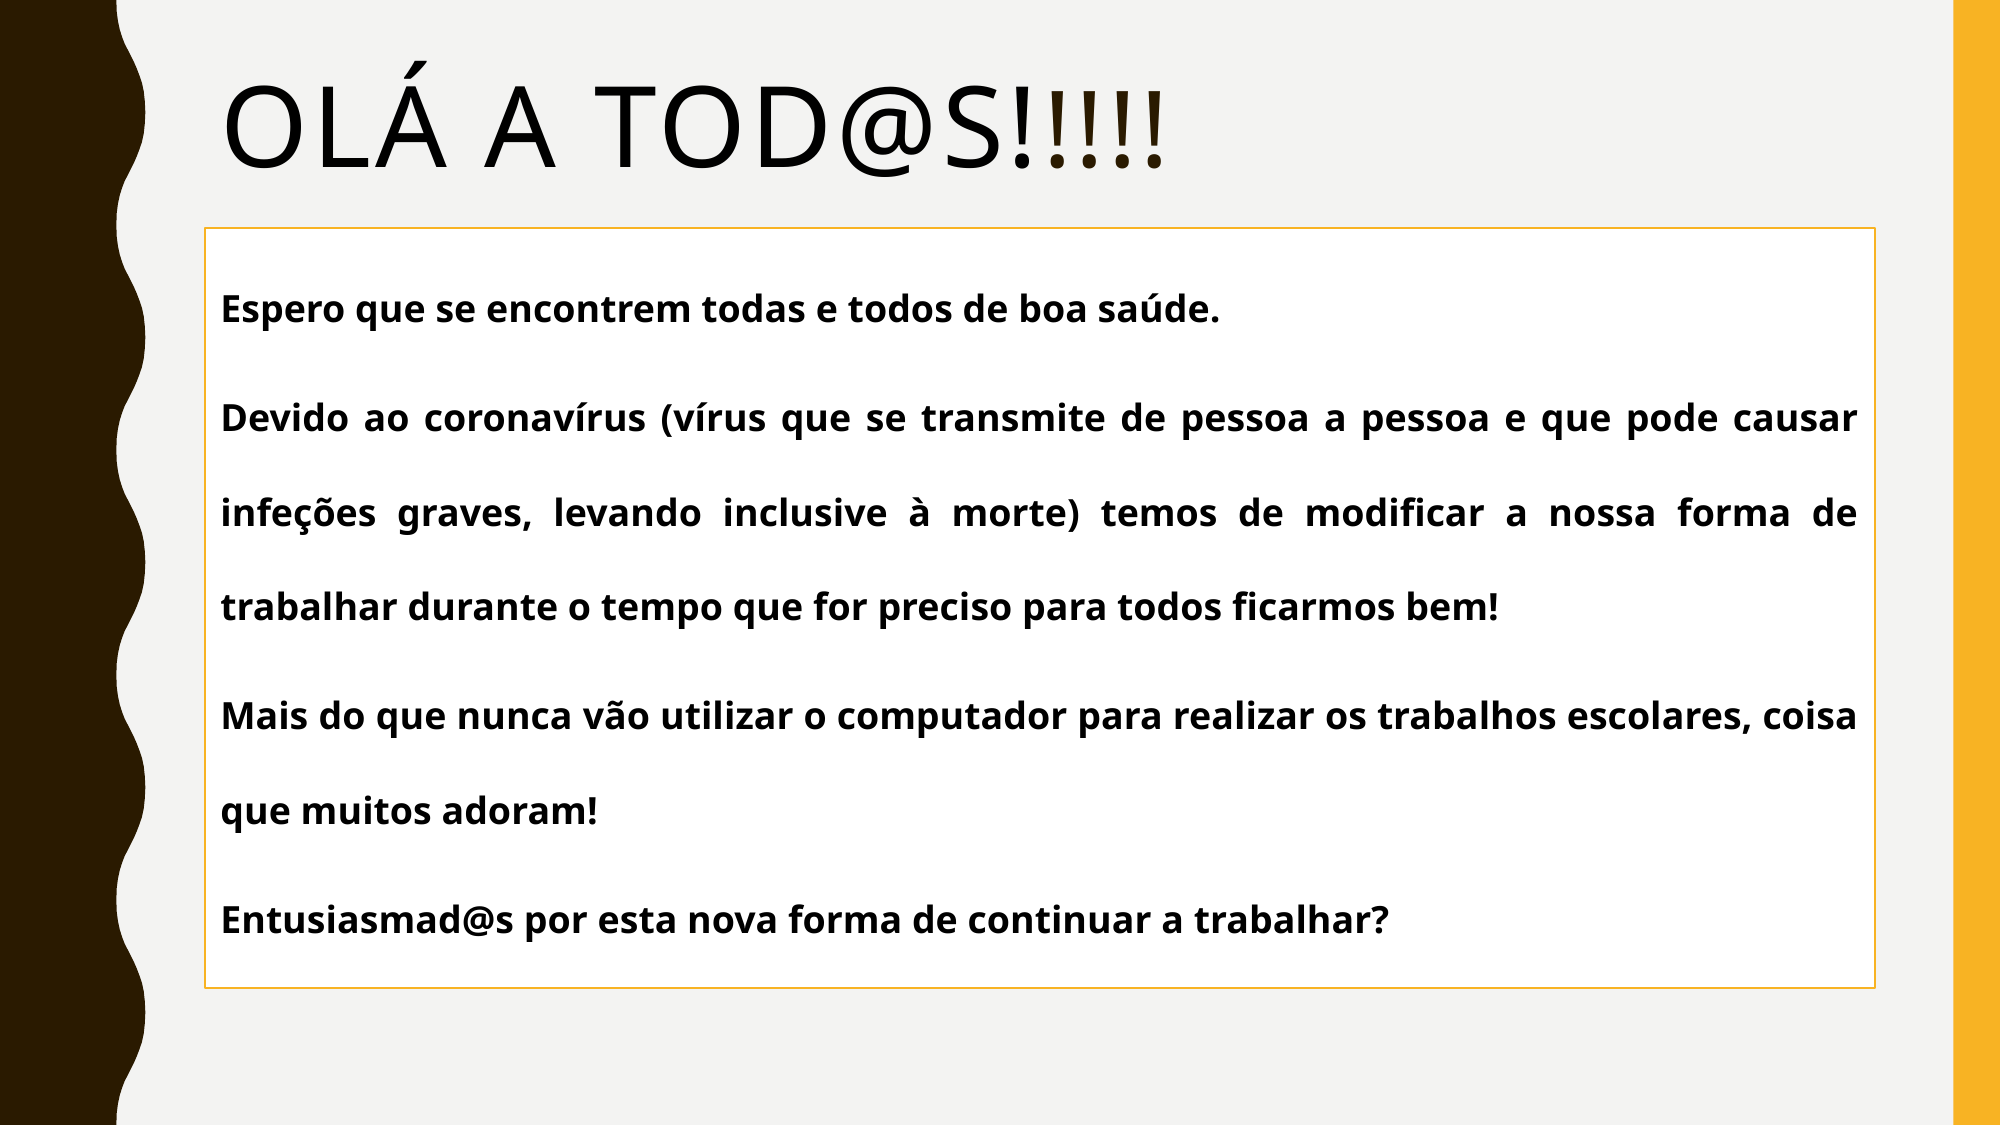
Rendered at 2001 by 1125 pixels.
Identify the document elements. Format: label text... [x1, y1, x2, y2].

title Olá a tod@s!!!!! [205, 62, 1875, 227]
list Espero que se encontrem todas e todos de boa saúde. Devido ao coronavírus (vírus que se transmite de pessoa a pessoa e que pode causar infeções graves, levando inclusive à morte) temos de modificar a nossa forma de trabalhar durante o tempo que for preciso para todos ficarmos bem! Mais do que nunca vão utilizar o computador para realizar os trabalhos escolares, coisa que muitos adoram! Entusiasmad@s por esta nova forma de continuar a trabalhar? [204, 227, 1876, 989]
